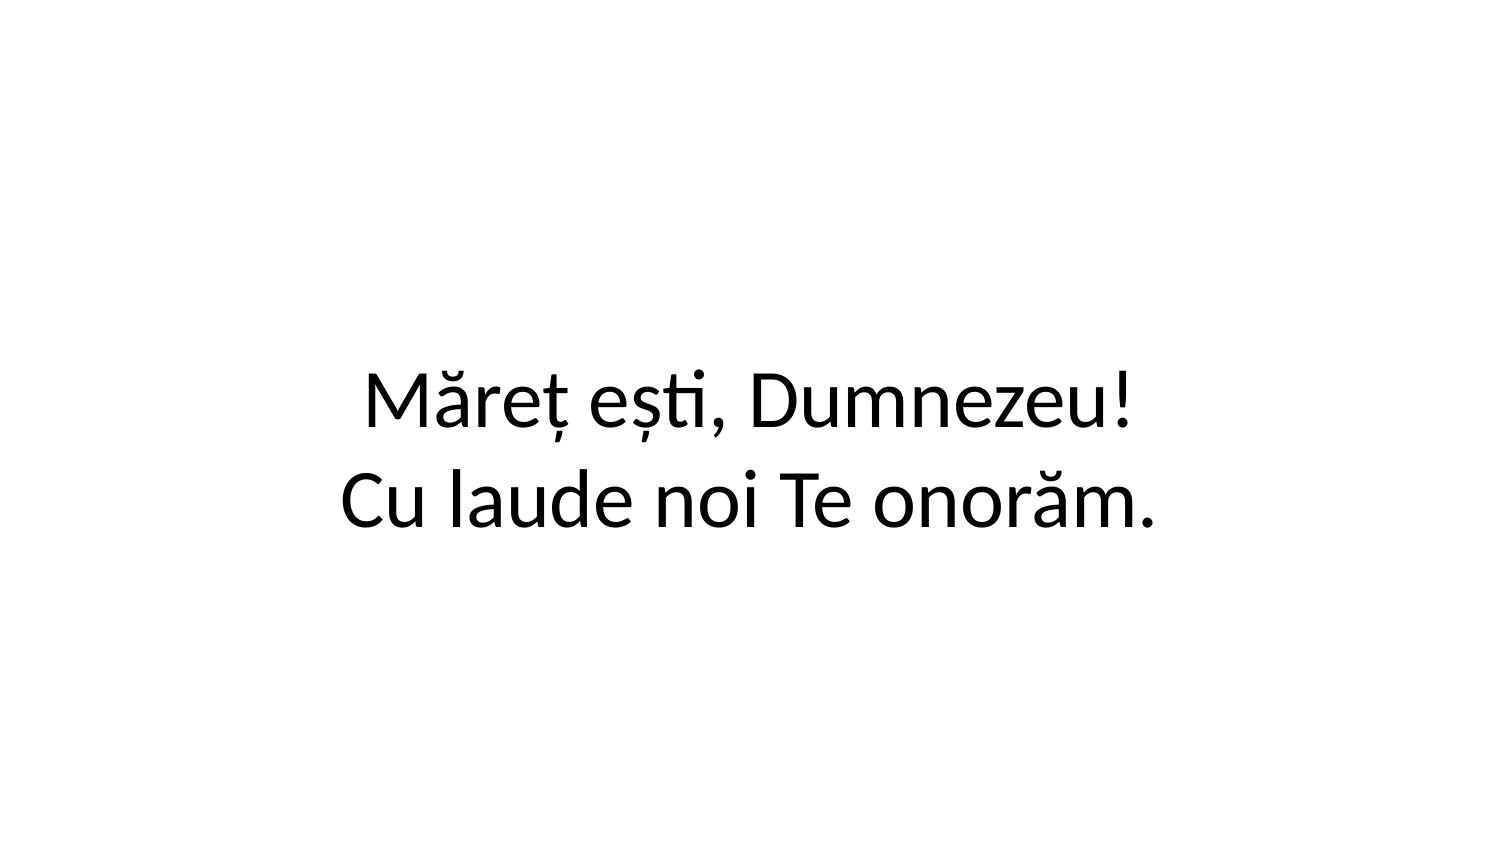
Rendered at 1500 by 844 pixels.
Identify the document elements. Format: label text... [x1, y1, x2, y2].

text_box Măreț ești, Dumnezeu! Cu laude noi Te onorăm. [325, 292, 1175, 552]
